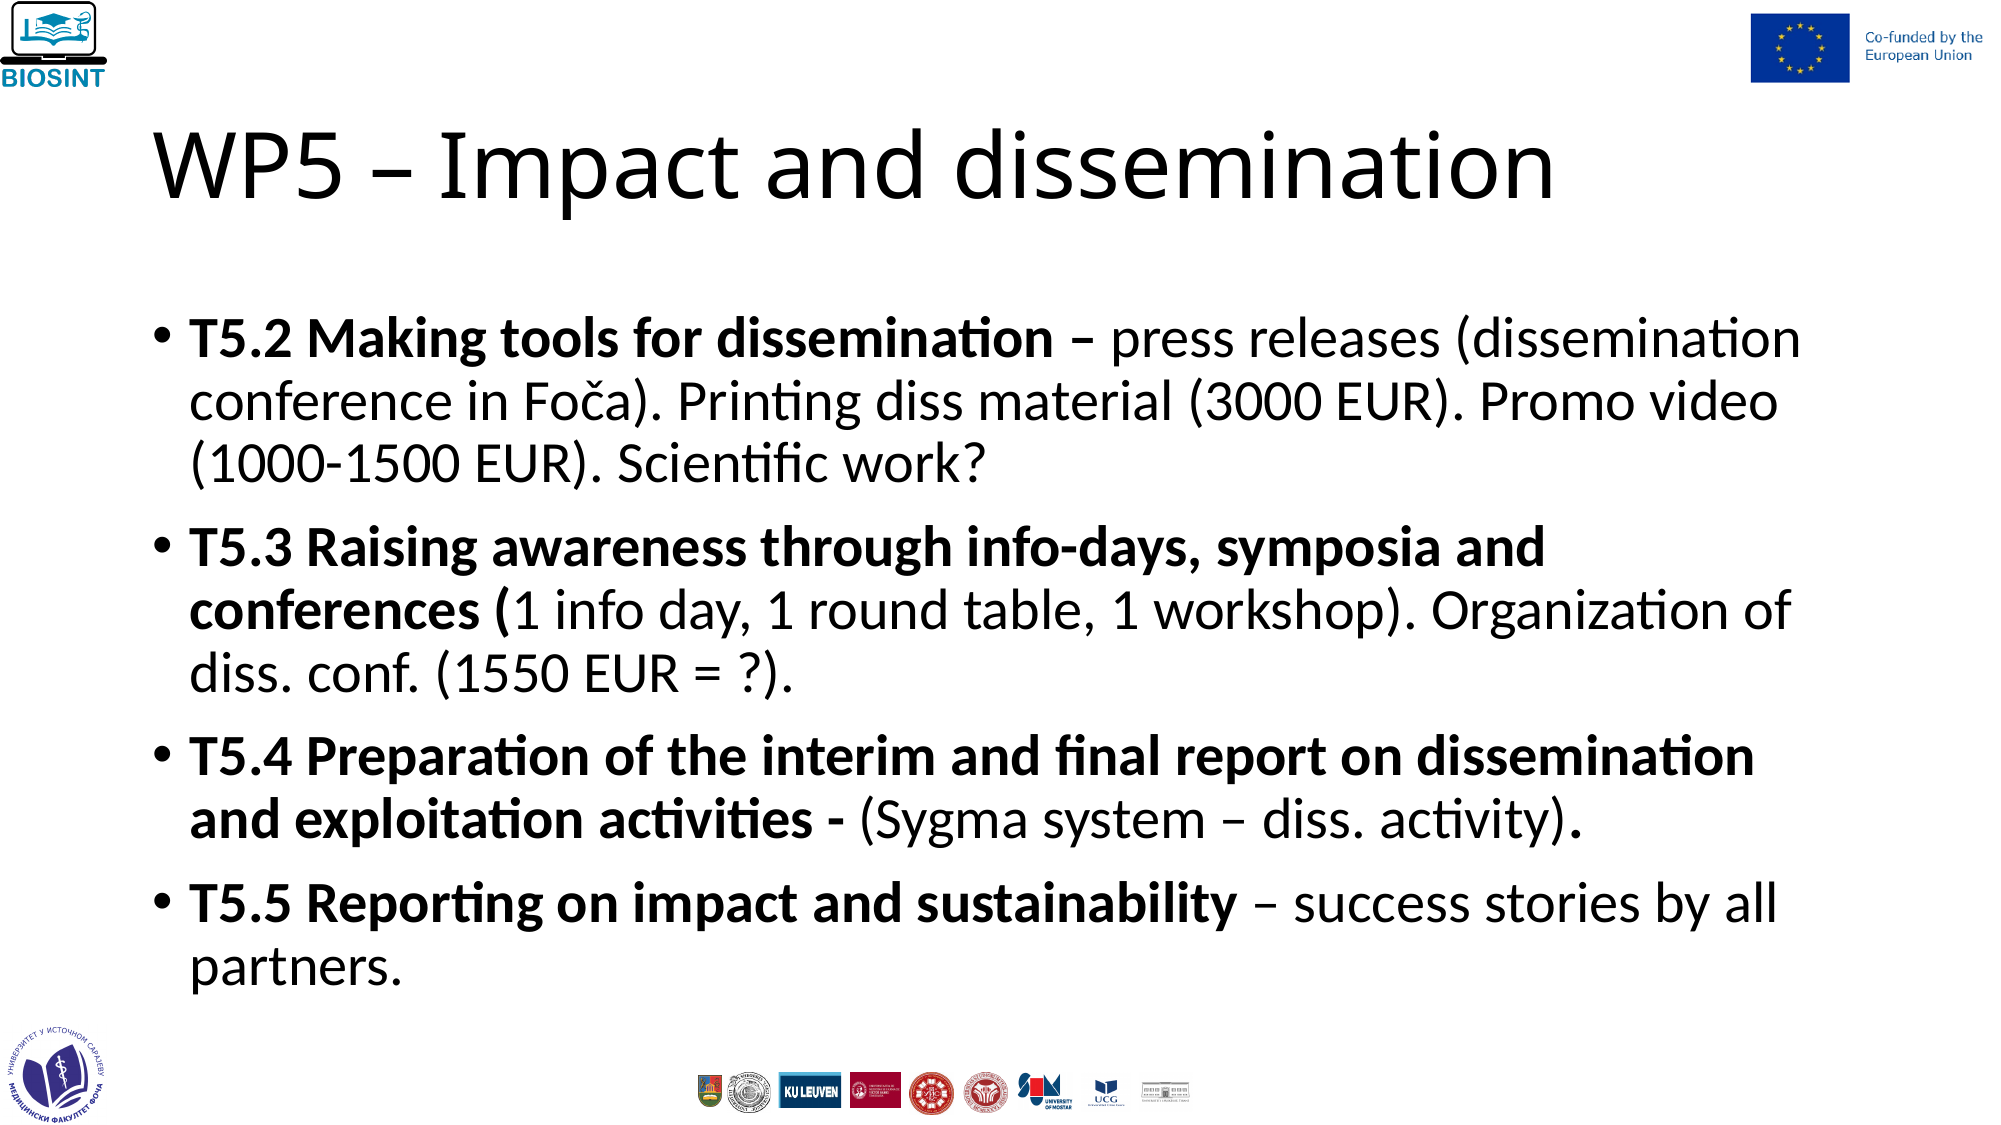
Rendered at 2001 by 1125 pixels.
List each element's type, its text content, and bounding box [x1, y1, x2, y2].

picture [1746, 1, 2000, 90]
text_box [698, 1072, 1196, 1125]
list T5.2 Making tools for dissemination – press releases (dissemination conference in Foča). Printing diss material (3000 EUR). Promo video (1000-1500 EUR). Scientific work? T5.3 Raising awareness through info-days, symposia and conferences (1 info day, 1 round table, 1 workshop). Organization of diss. conf. (1550 EUR = ?). T5.4 Preparation of the interim and final report on dissemination and exploitation activities - (Sygma system – diss. activity). T5.5 Reporting on impact and sustainability – success stories by all partners. [137, 299, 1863, 1014]
title WP5 – Impact and dissemination [137, 59, 1863, 278]
picture [77, 79, 83, 87]
picture [0, 1, 107, 87]
picture [3, 1024, 107, 1125]
picture [32, 72, 40, 83]
